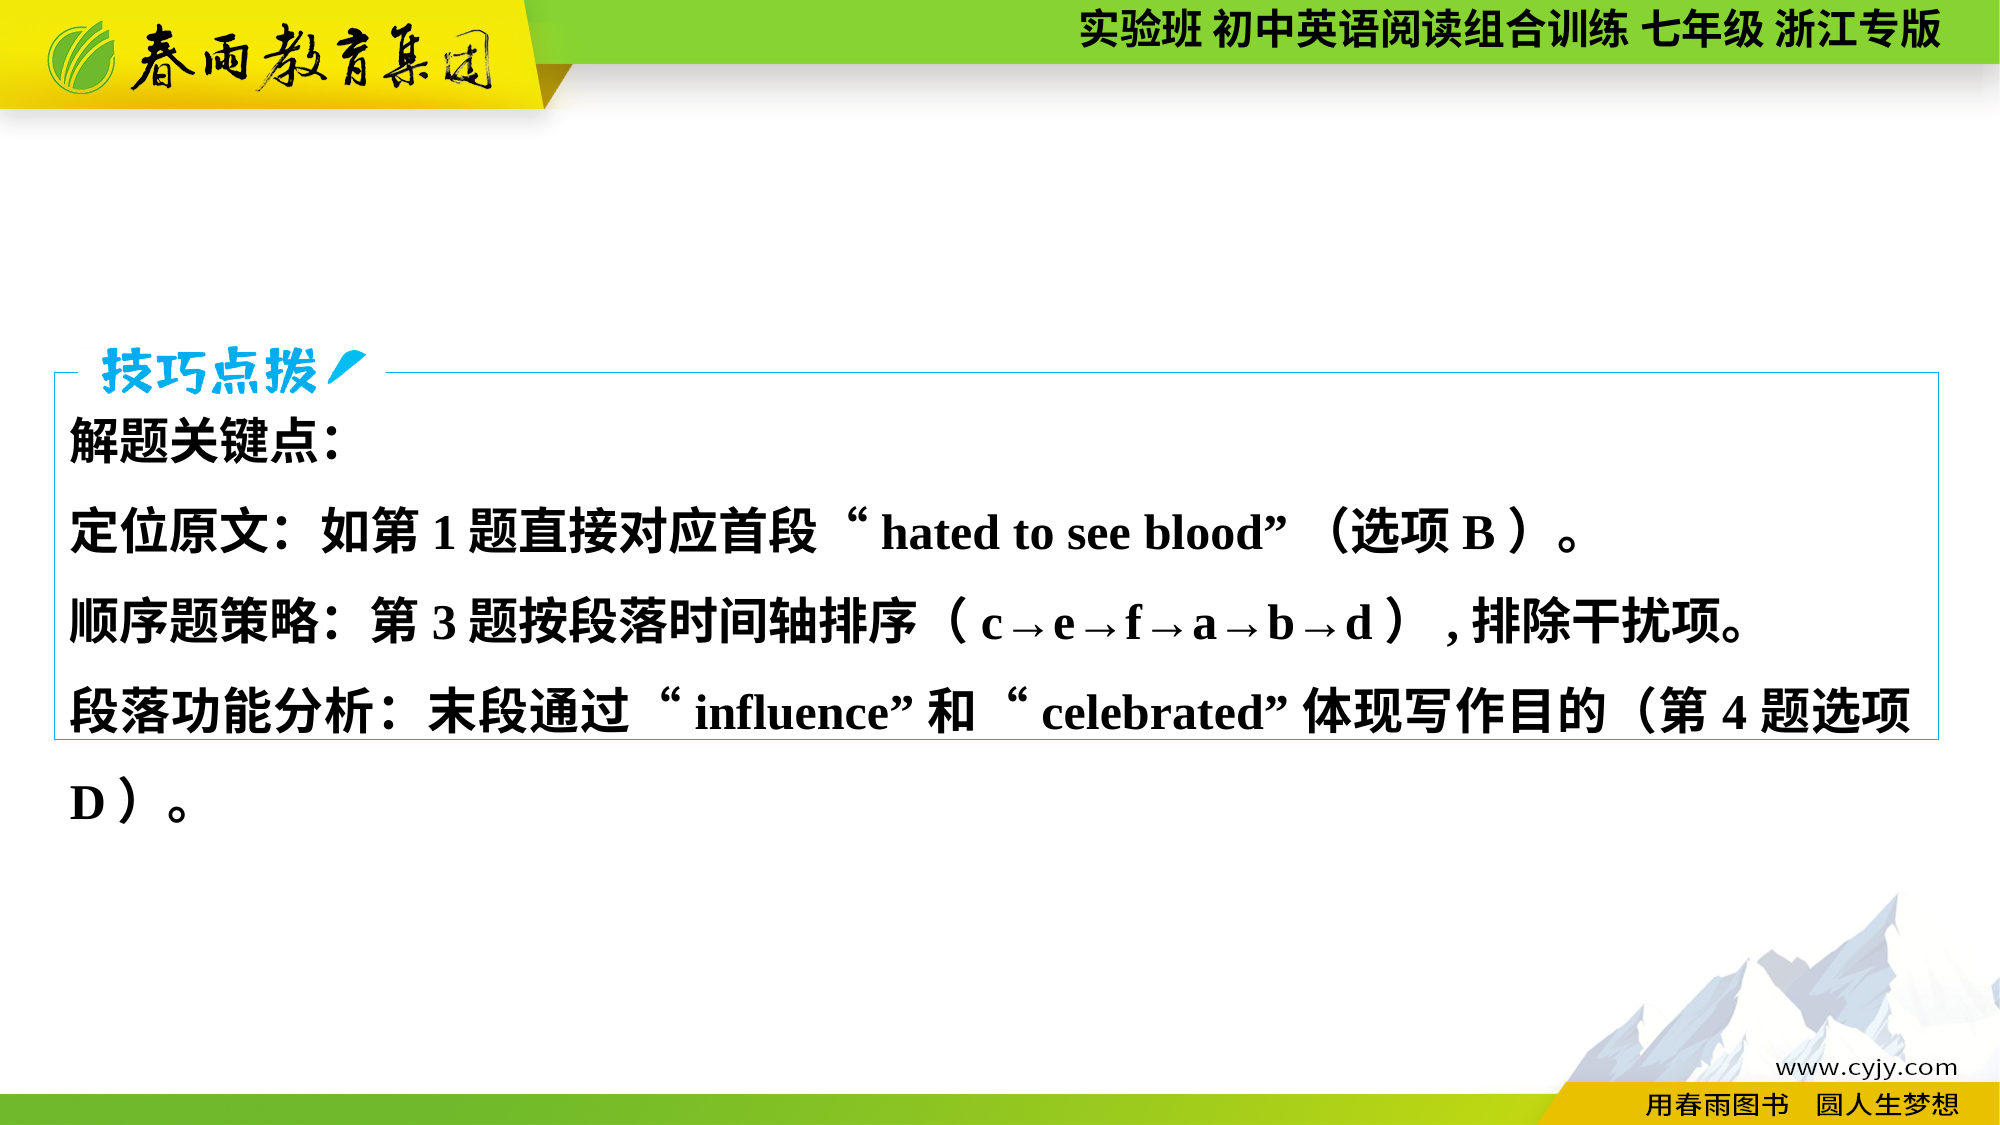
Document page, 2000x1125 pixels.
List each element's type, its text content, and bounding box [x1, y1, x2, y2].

picture [0, 0, 2000, 1125]
list 解题关键点： 定位原文：如第1题直接对应首段“hated to see blood”（选项B）。 顺序题策略：第3题按段落时间轴排序（c→e→f→a→b→d）,排除干扰项。 段落功能分析：末段通过“influence”和“celebrated”体现写作目的（第4题选项D）。 [54, 372, 1939, 740]
